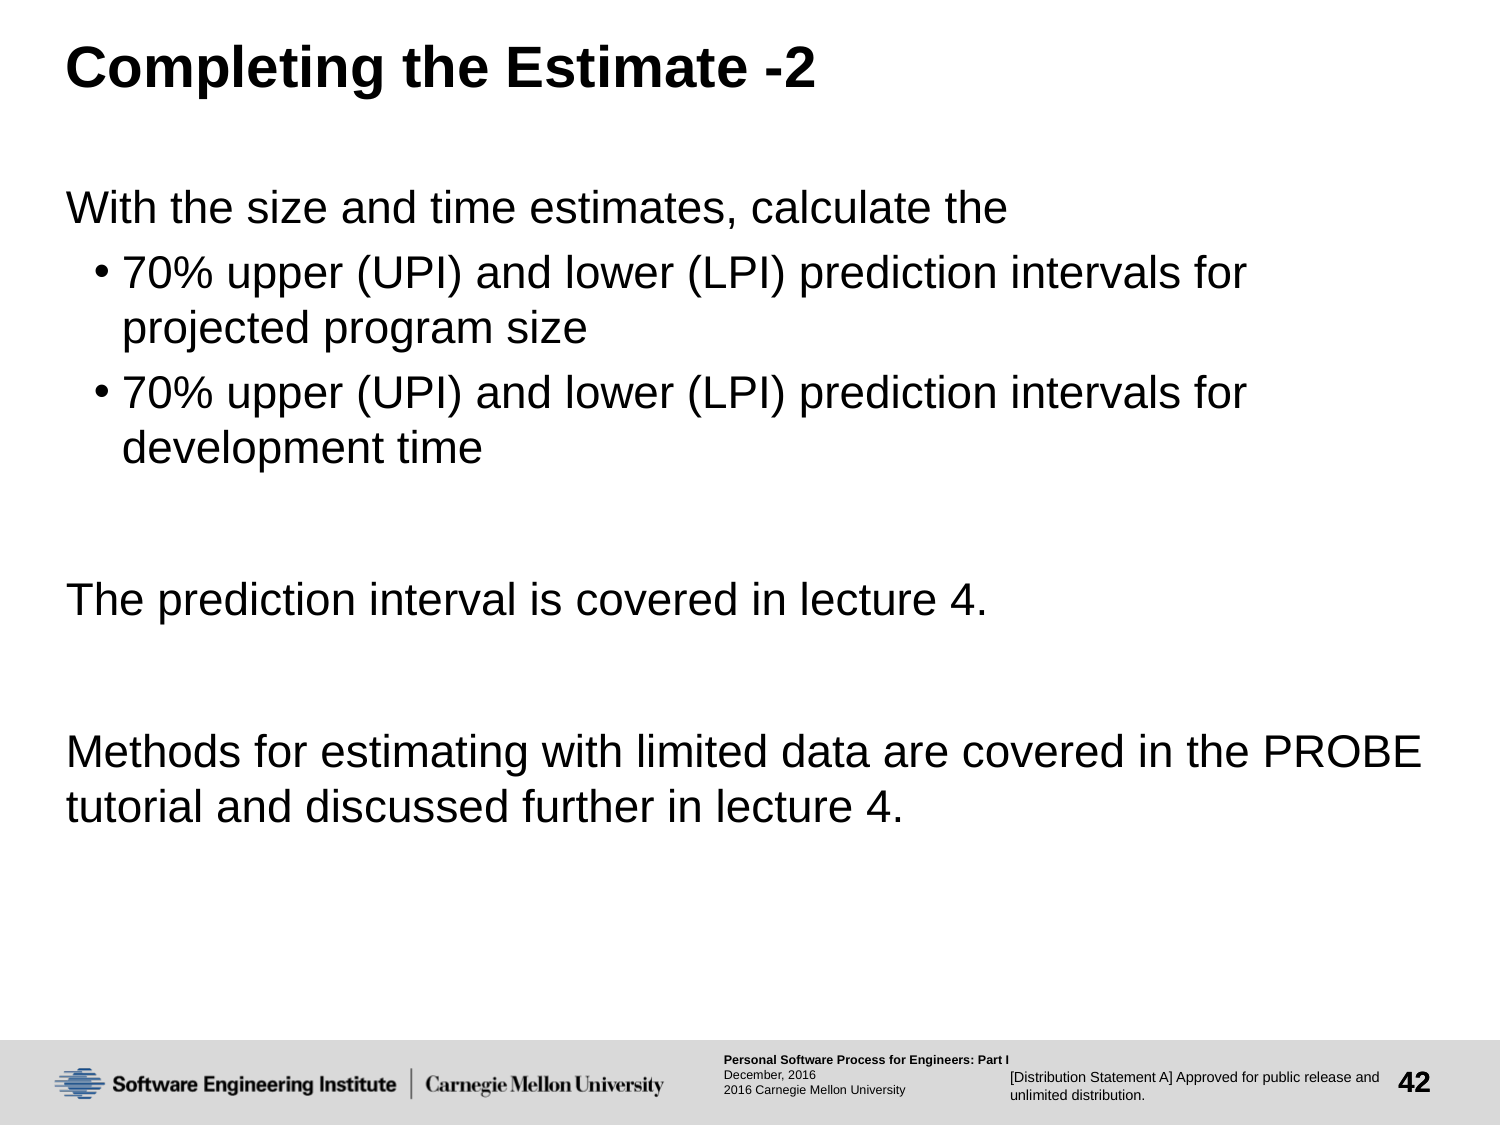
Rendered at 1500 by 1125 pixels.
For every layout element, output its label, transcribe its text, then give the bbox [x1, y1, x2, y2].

list With the size and time estimates, calculate the 70% upper (UPI) and lower (LPI) prediction intervals for projected program size 70% upper (UPI) and lower (LPI) prediction intervals for development time The prediction interval is covered in lecture 4. Methods for estimating with limited data are covered in the PROBE tutorial and discussed further in lecture 4. [65, 177, 1431, 1000]
title Completing the Estimate -2 [65, 37, 1313, 148]
picture [46, 1061, 673, 1104]
